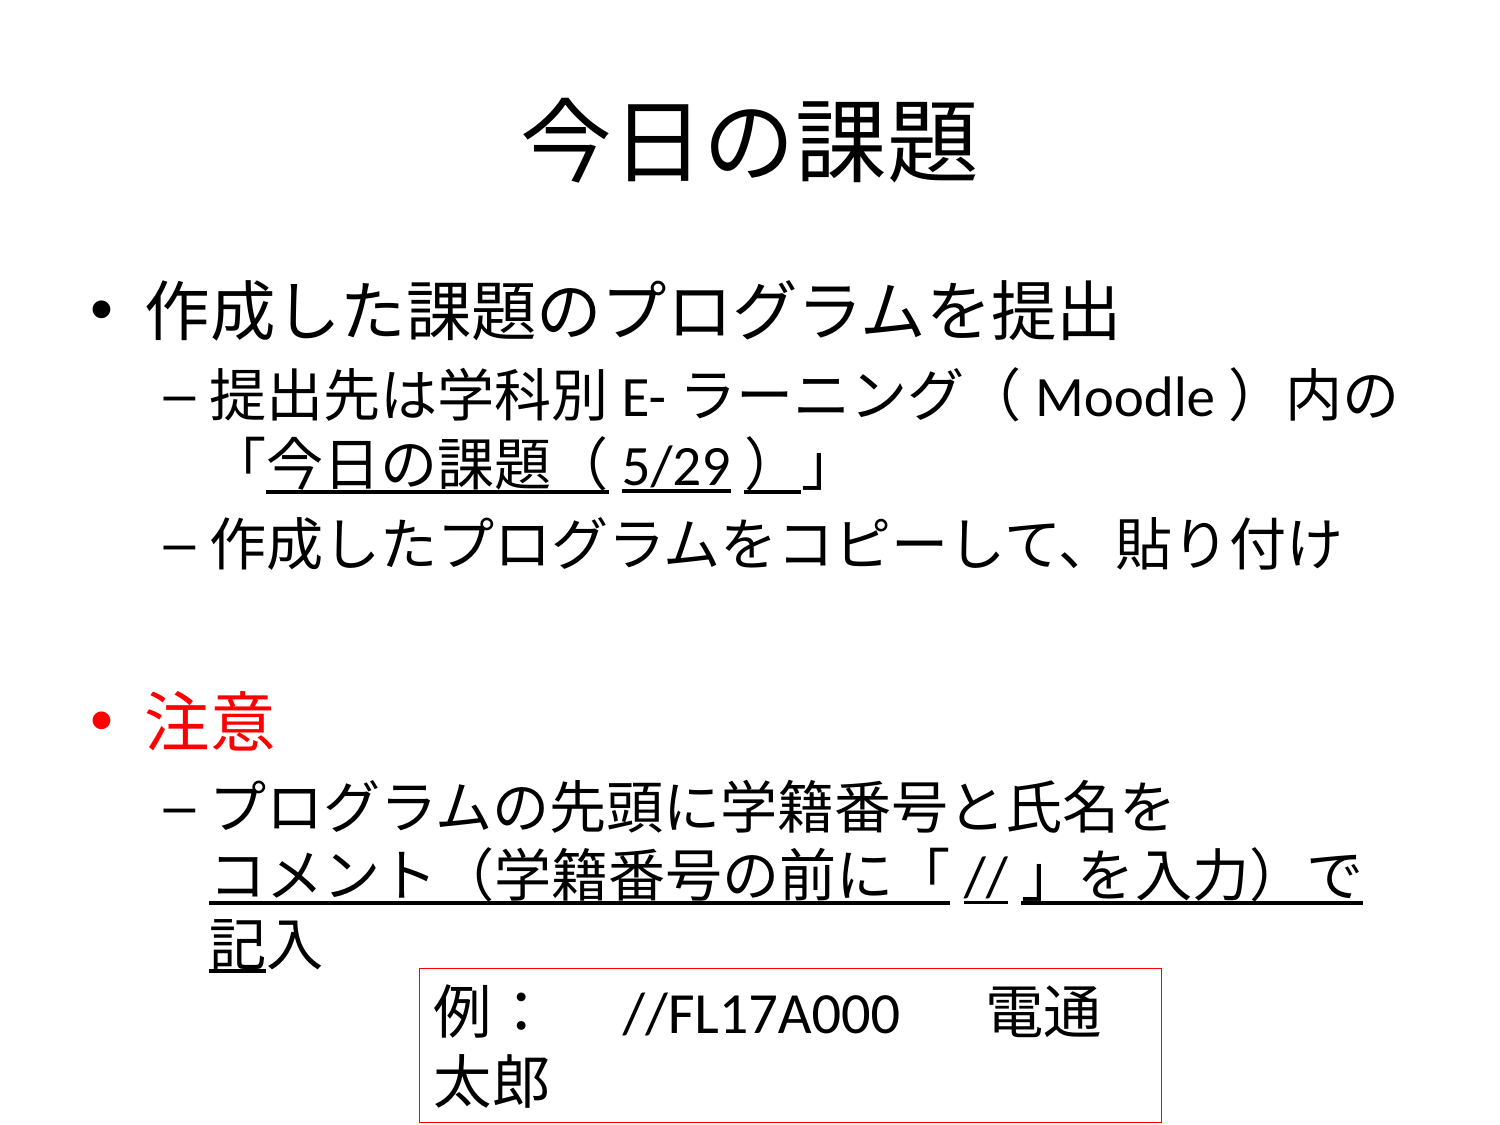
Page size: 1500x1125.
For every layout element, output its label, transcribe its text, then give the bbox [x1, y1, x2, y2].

list 作成した課題のプログラムを提出 提出先は学科別E-ラーニング（Moodle）内の 「今日の課題（5/29）」 作成したプログラムをコピーして、貼り付け 注意 プログラムの先頭に学籍番号と氏名を コメント（学籍番号の前に「//」を入力）で記入 [75, 262, 1425, 1005]
text_box 例： //FL17A000 電通太郎 [419, 968, 1162, 1123]
title 今日の課題 [75, 45, 1425, 233]
